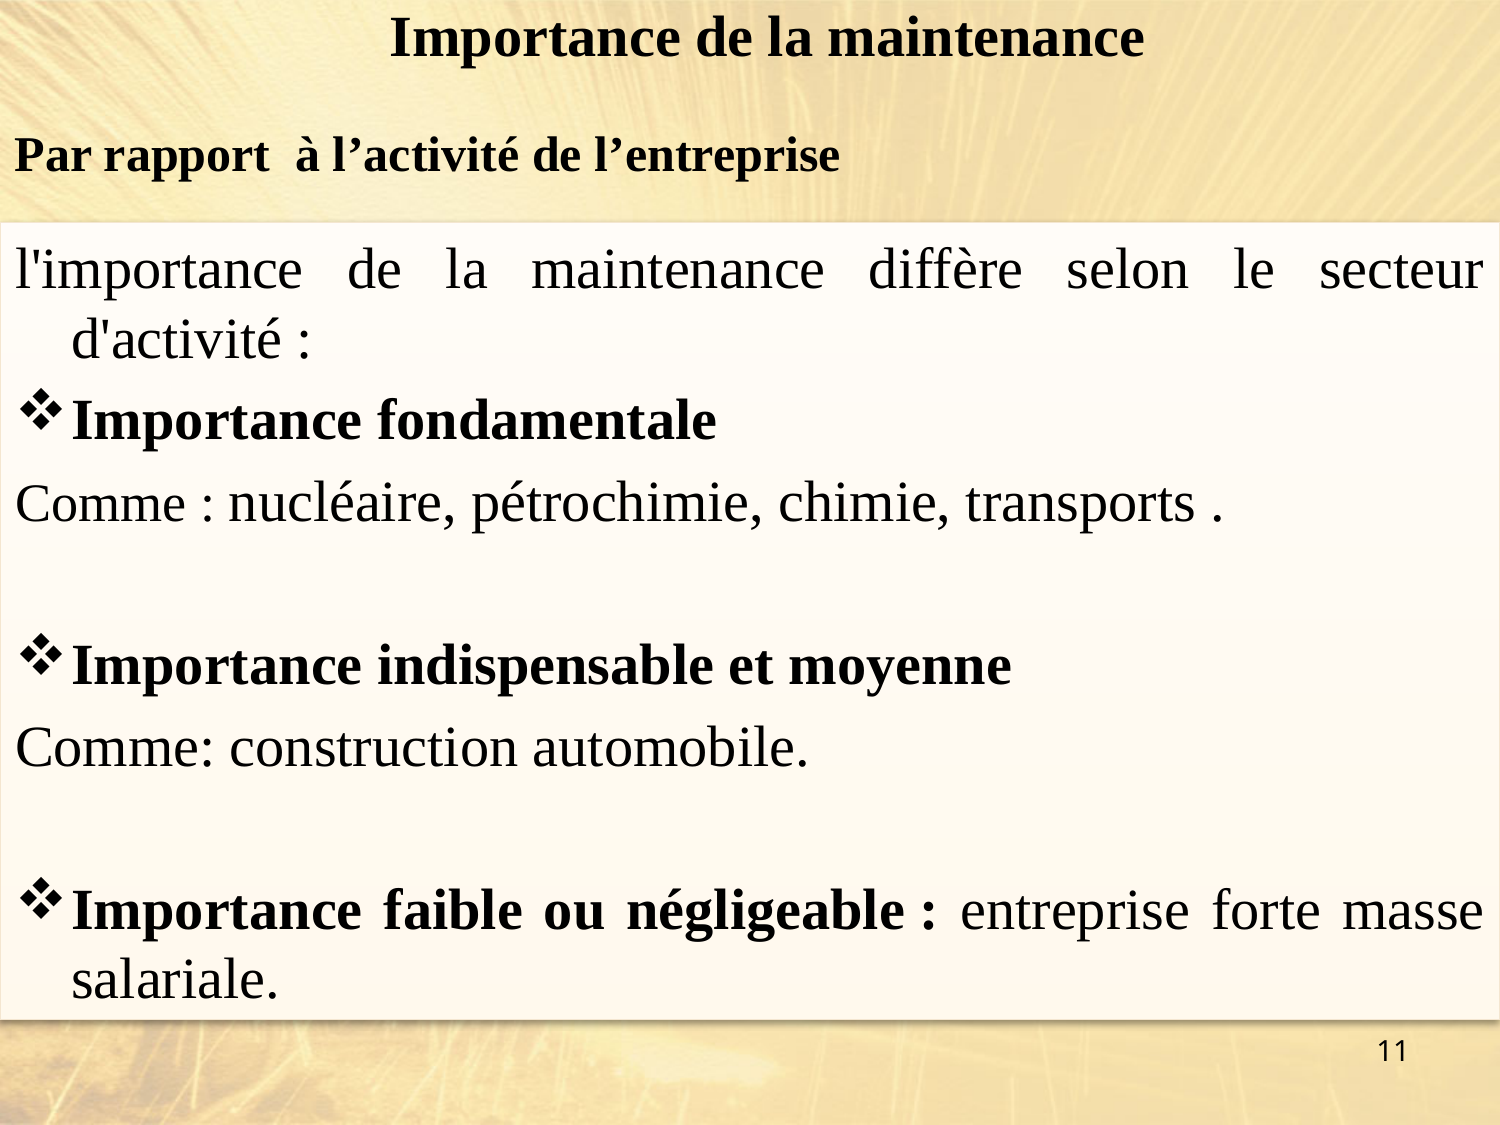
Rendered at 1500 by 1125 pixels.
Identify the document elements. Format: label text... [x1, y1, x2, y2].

picture [0, 126, 1500, 222]
title Importance de la maintenance [34, 11, 1500, 126]
list l'importance de la maintenance diffère selon le secteur d'activité : Importance fondamentale Comme : nucléaire, pétrochimie, chimie, transports . Importance indispensable et moyenne Comme: construction automobile. Importance faible ou négligeable : entreprise forte masse salariale. [0, 222, 1500, 1020]
text_box Par rapport à l’activité de l’entreprise [0, 113, 1034, 189]
slide_number 11 [1074, 1024, 1426, 1103]
picture [0, 1020, 1500, 1125]
picture [0, 0, 1500, 113]
